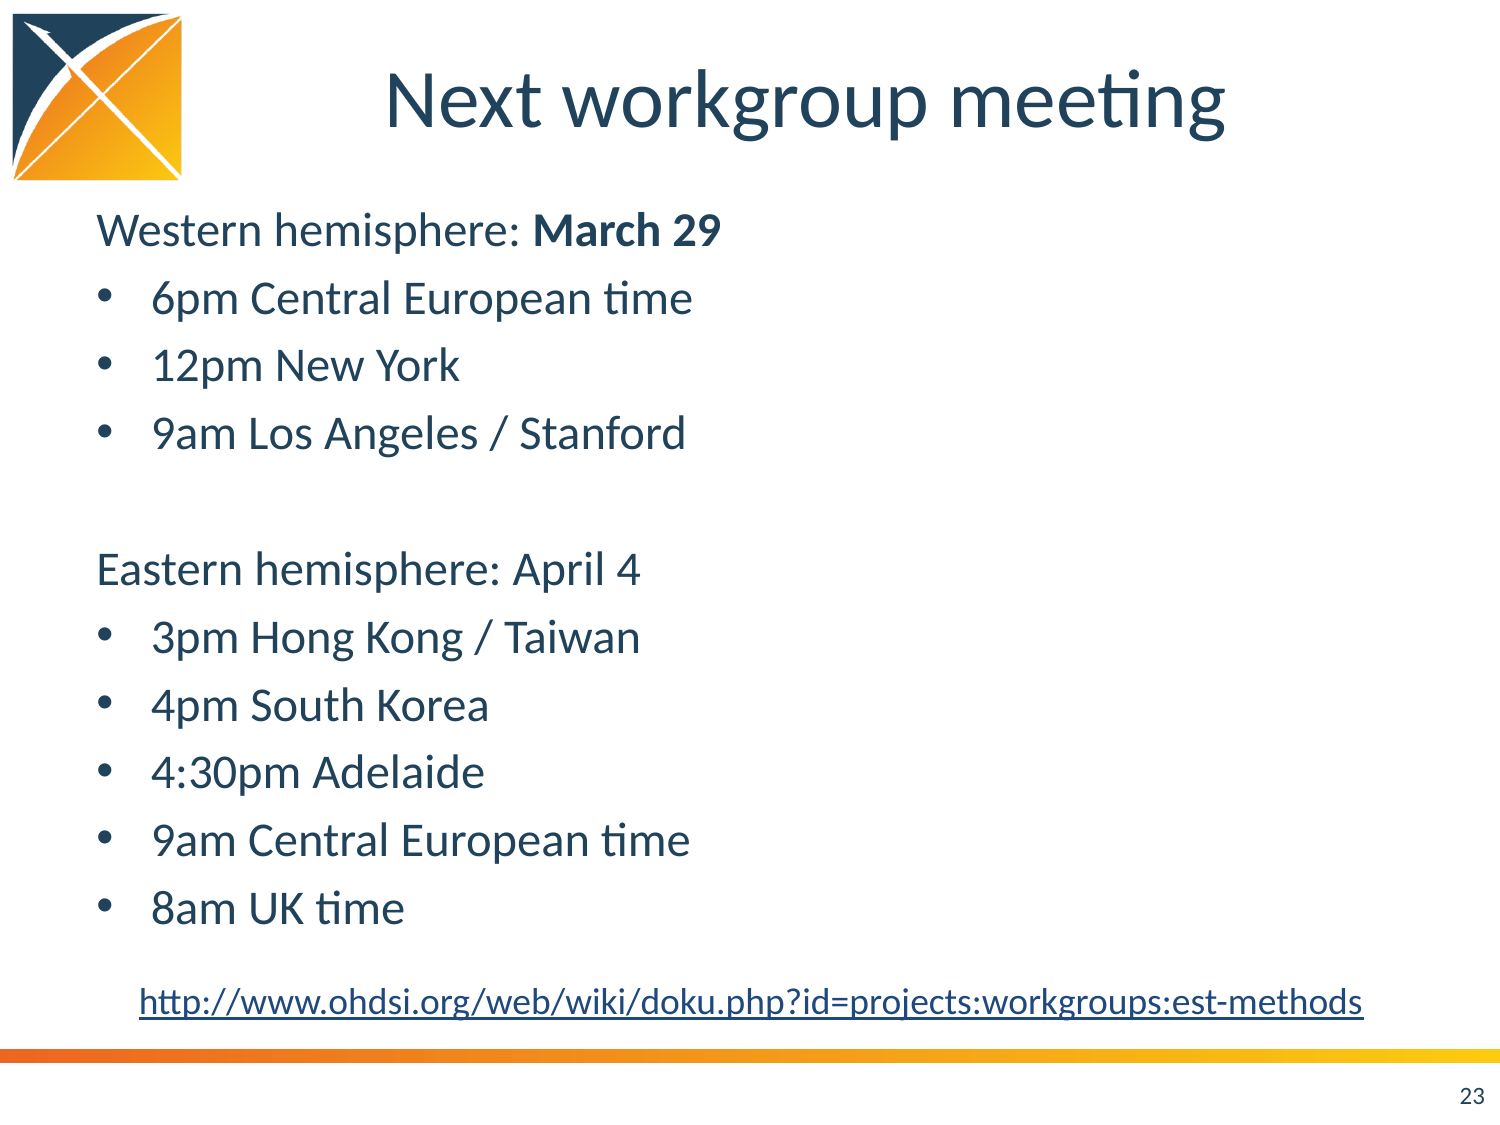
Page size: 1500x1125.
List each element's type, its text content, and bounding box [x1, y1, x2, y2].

picture [0, 0, 206, 200]
text_box http://www.ohdsi.org/web/wiki/doku.php?id=projects:workgroups:est-methods [123, 969, 1387, 1030]
slide_number 23 [1149, 1065, 1500, 1125]
title Next workgroup meeting [187, 24, 1425, 163]
list Western hemisphere: March 29 6pm Central European time 12pm New York 9am Los Angeles / Stanford Eastern hemisphere: April 4 3pm Hong Kong / Taiwan 4pm South Korea 4:30pm Adelaide 9am Central European time 8am UK time [81, 190, 1432, 947]
